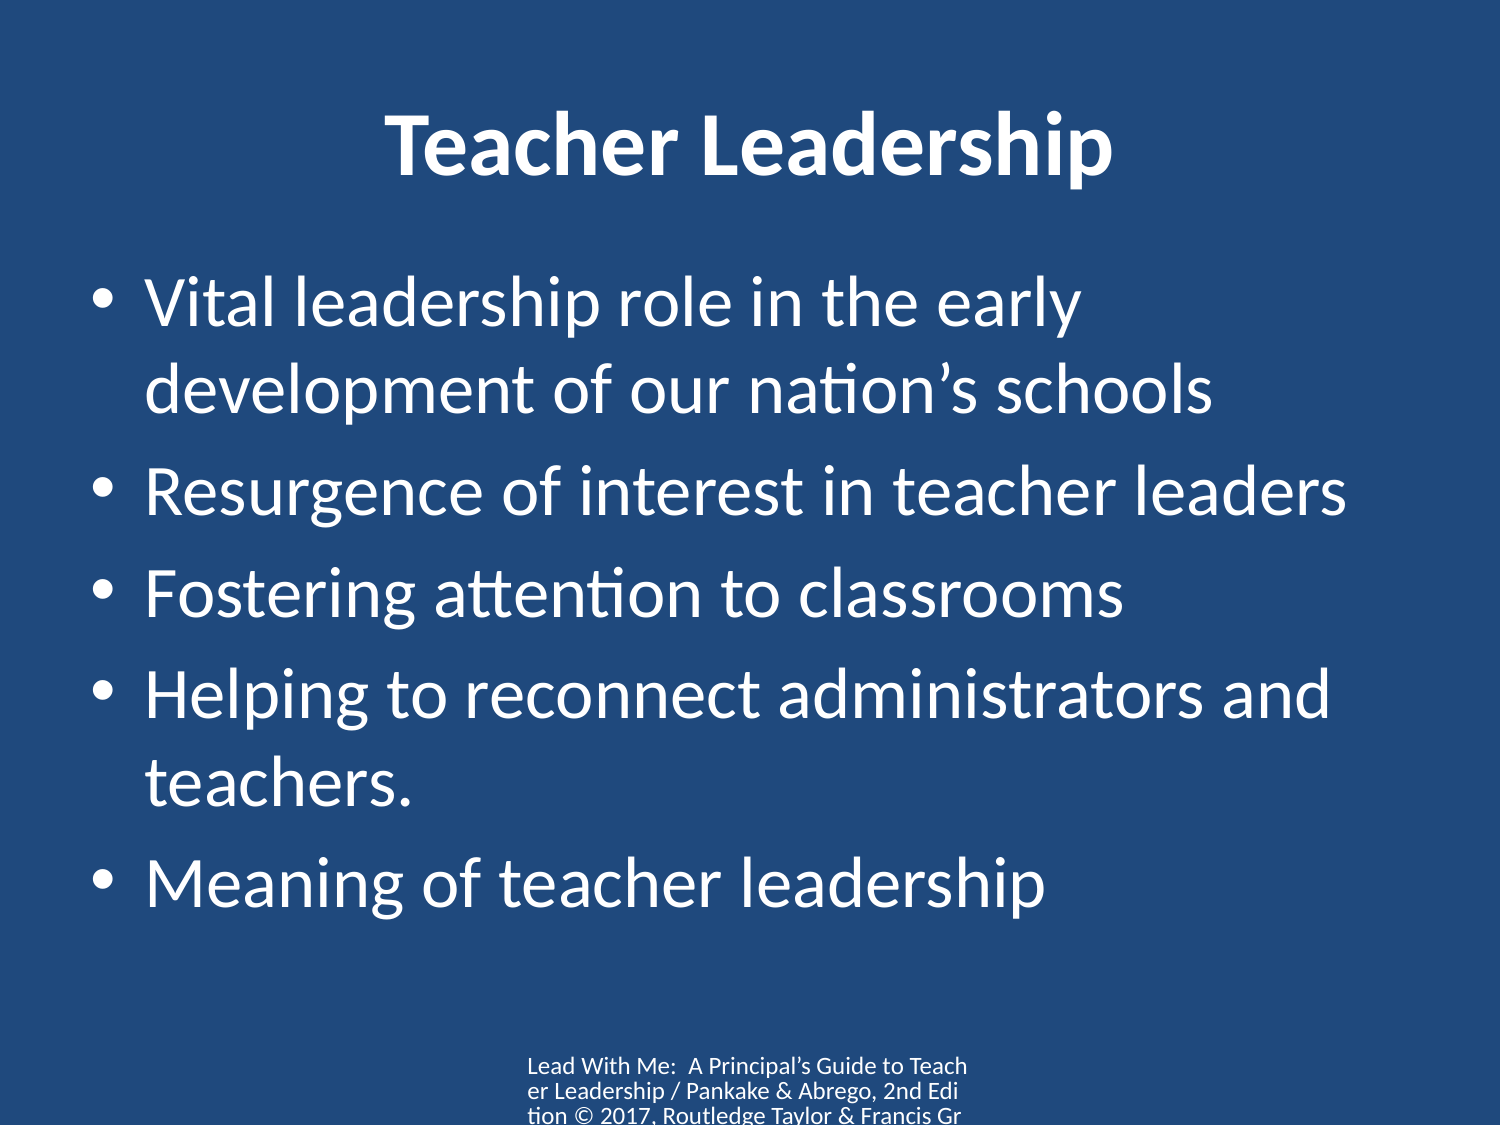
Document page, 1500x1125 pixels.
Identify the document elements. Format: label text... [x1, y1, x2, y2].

title Teacher Leadership [75, 45, 1425, 233]
footer Lead With Me: A Principal’s Guide to Teacher Leadership / Pankake & Abrego, 2nd Edition © 2017, Routledge Taylor & Francis Group [512, 1034, 988, 1095]
list Vital leadership role in the early development of our nation’s schools Resurgence of interest in teacher leaders Fostering attention to classrooms Helping to reconnect administrators and teachers. Meaning of teacher leadership [75, 246, 1425, 935]
